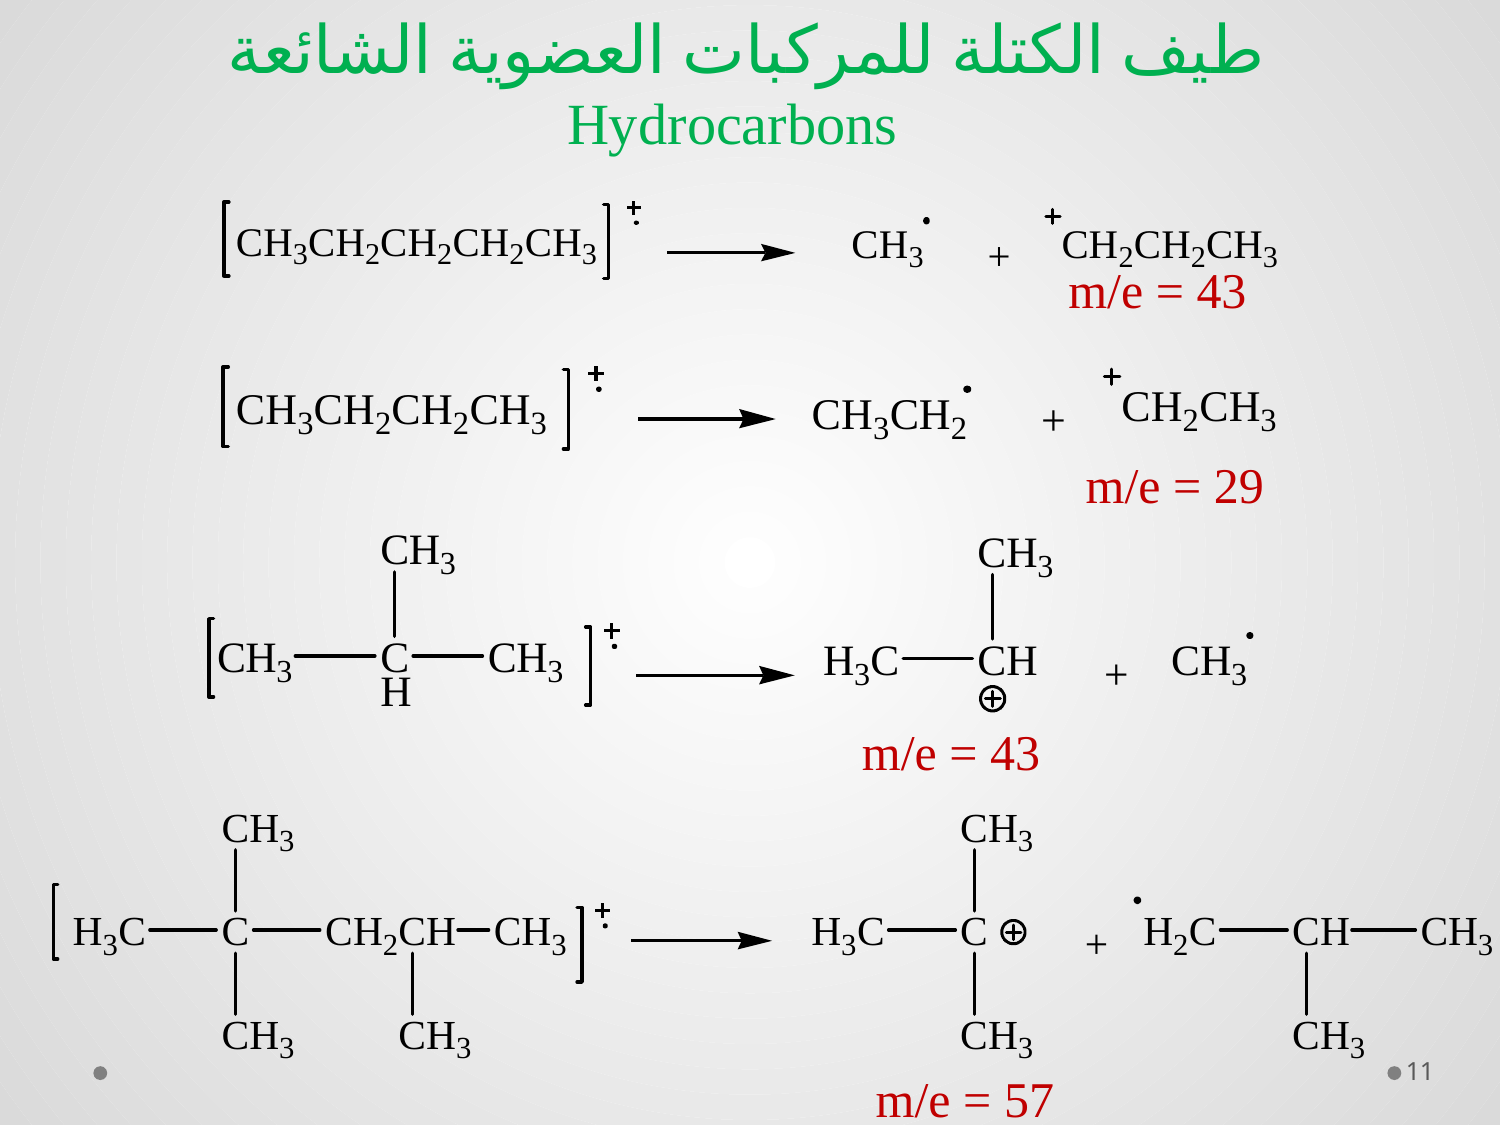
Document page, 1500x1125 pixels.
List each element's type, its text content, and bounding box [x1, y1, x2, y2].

text_box Hydrocarbons [552, 78, 913, 164]
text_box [216, 192, 1280, 327]
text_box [45, 810, 1493, 1125]
text_box طيف الكتلة للمركبات العضوية الشائعة [212, 0, 1281, 95]
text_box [214, 356, 1280, 568]
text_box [200, 530, 1265, 789]
